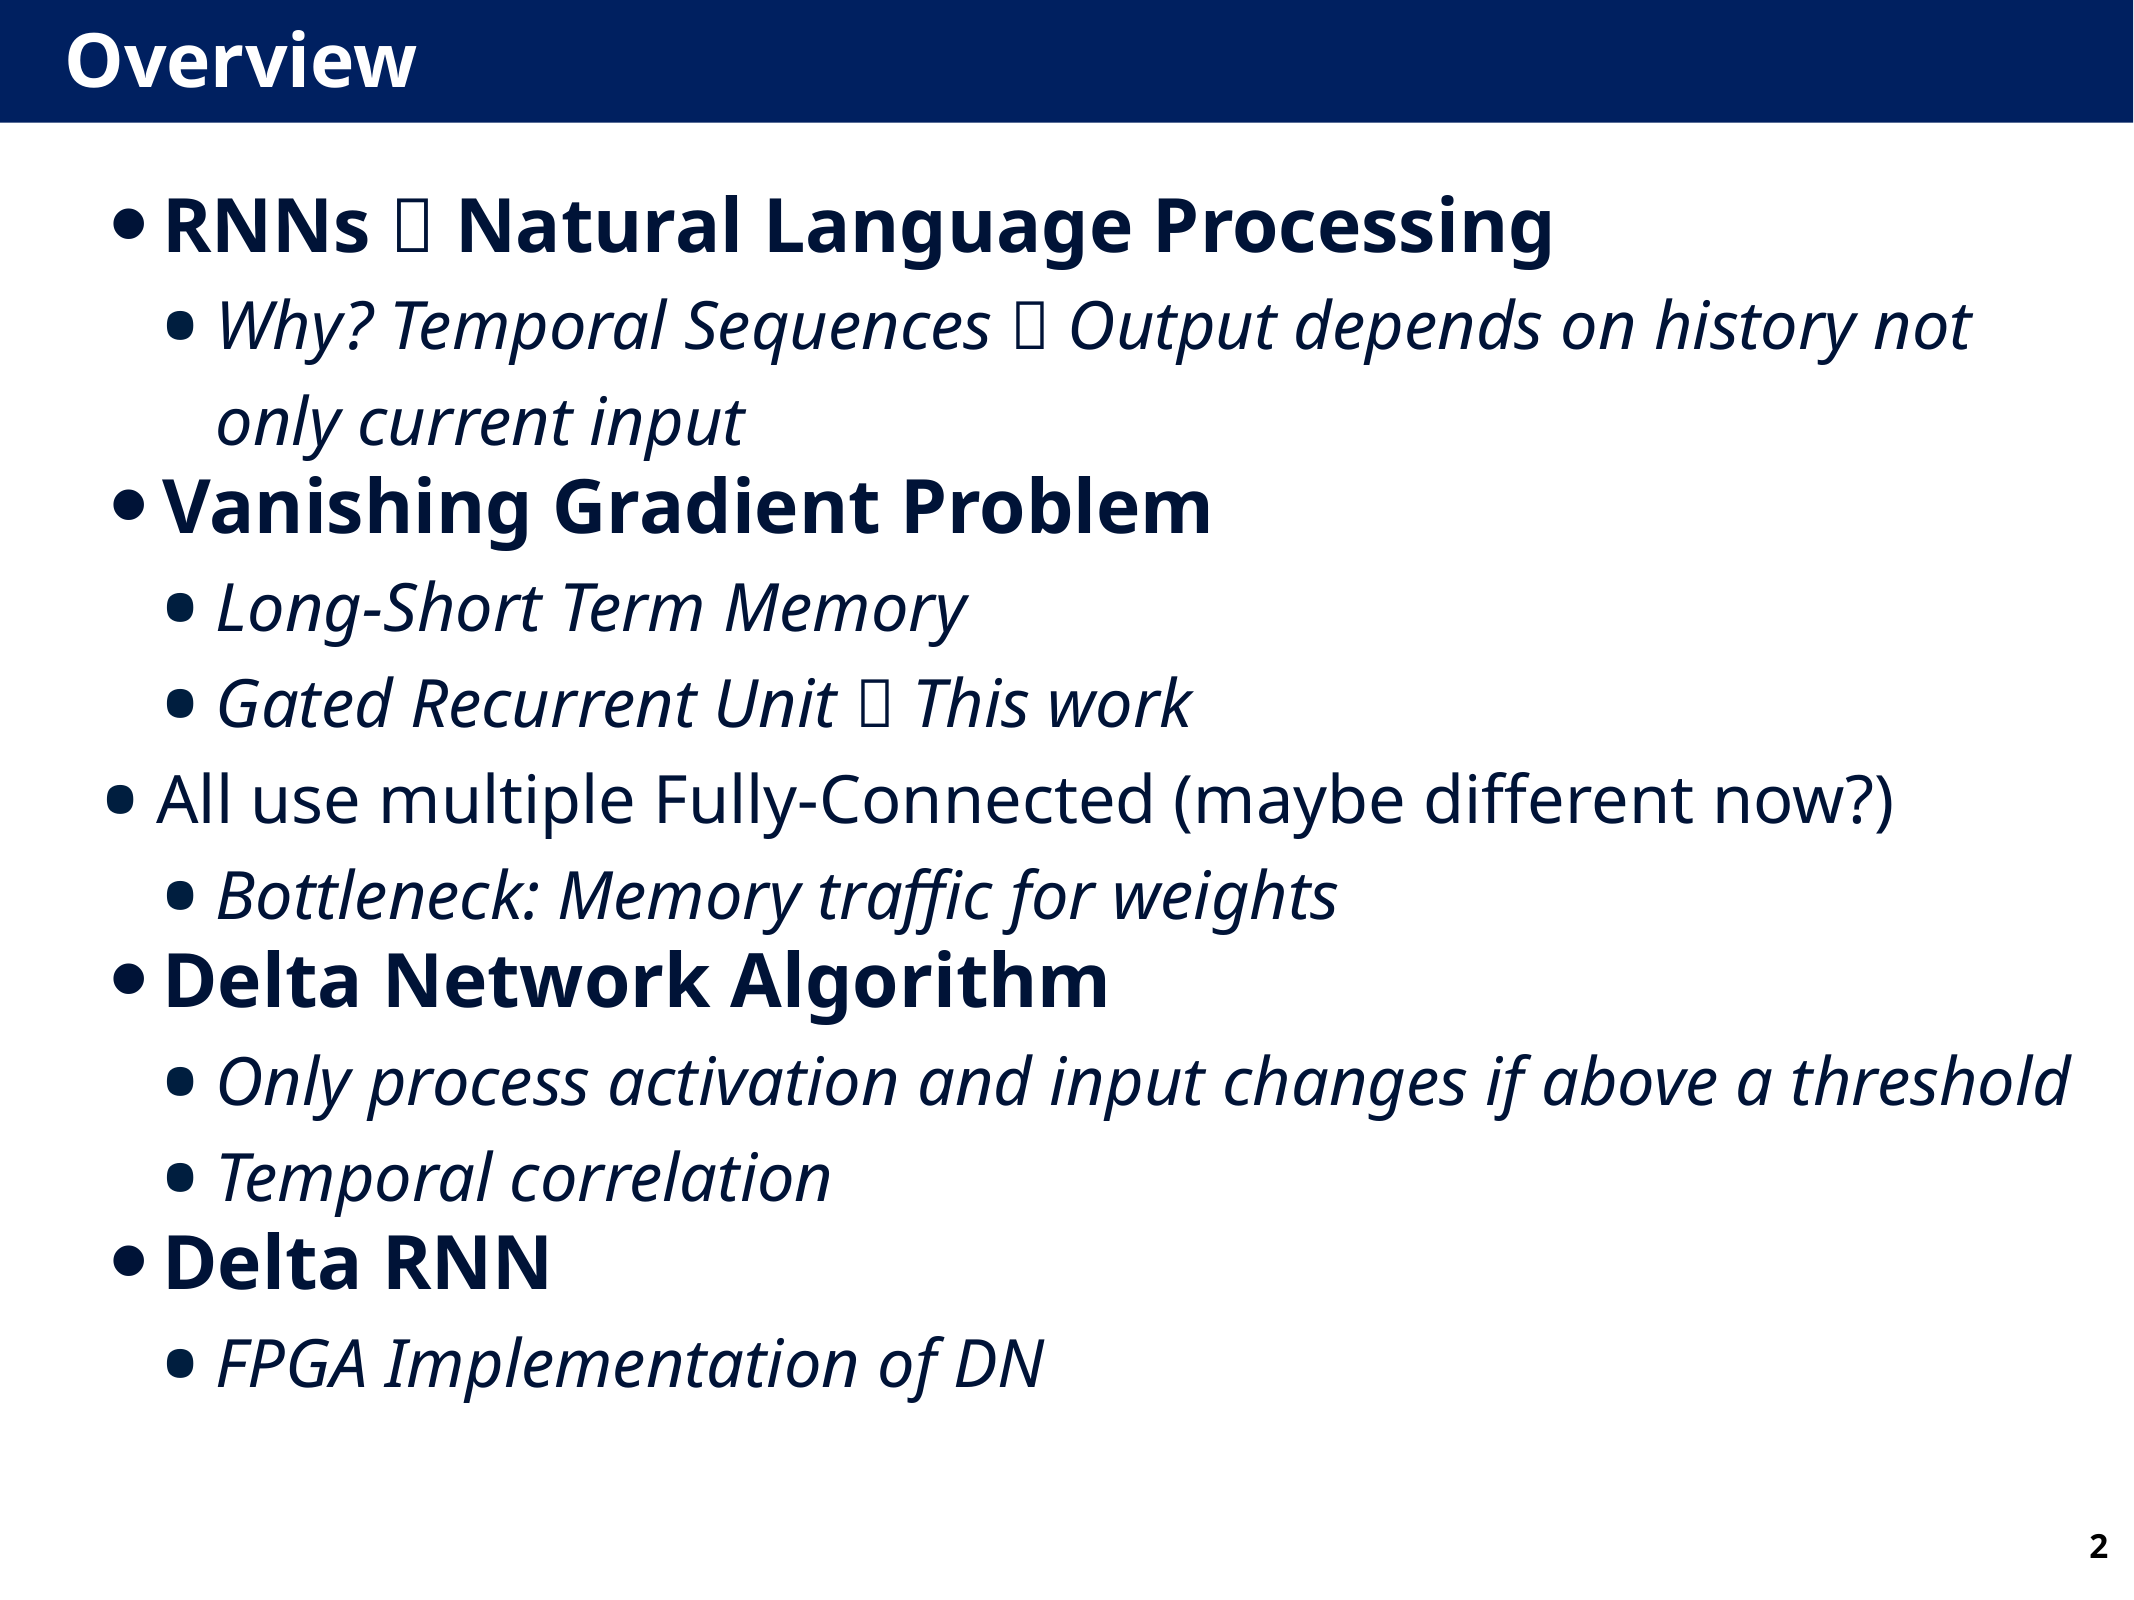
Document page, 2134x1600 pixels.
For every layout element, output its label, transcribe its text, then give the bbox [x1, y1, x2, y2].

list RNNs  Natural Language Processing Why? Temporal Sequences  Output depends on history not only current input Vanishing Gradient Problem Long-Short Term Memory Gated Recurrent Unit  This work All use multiple Fully-Connected (maybe different now?) Bottleneck: Memory traffic for weights Delta Network Algorithm Only process activation and input changes if above a threshold Temporal correlation Delta RNN FPGA Implementation of DN [34, 155, 2112, 1401]
slide_number 2 [1632, 1514, 2130, 1600]
title Overview [0, 0, 2134, 123]
